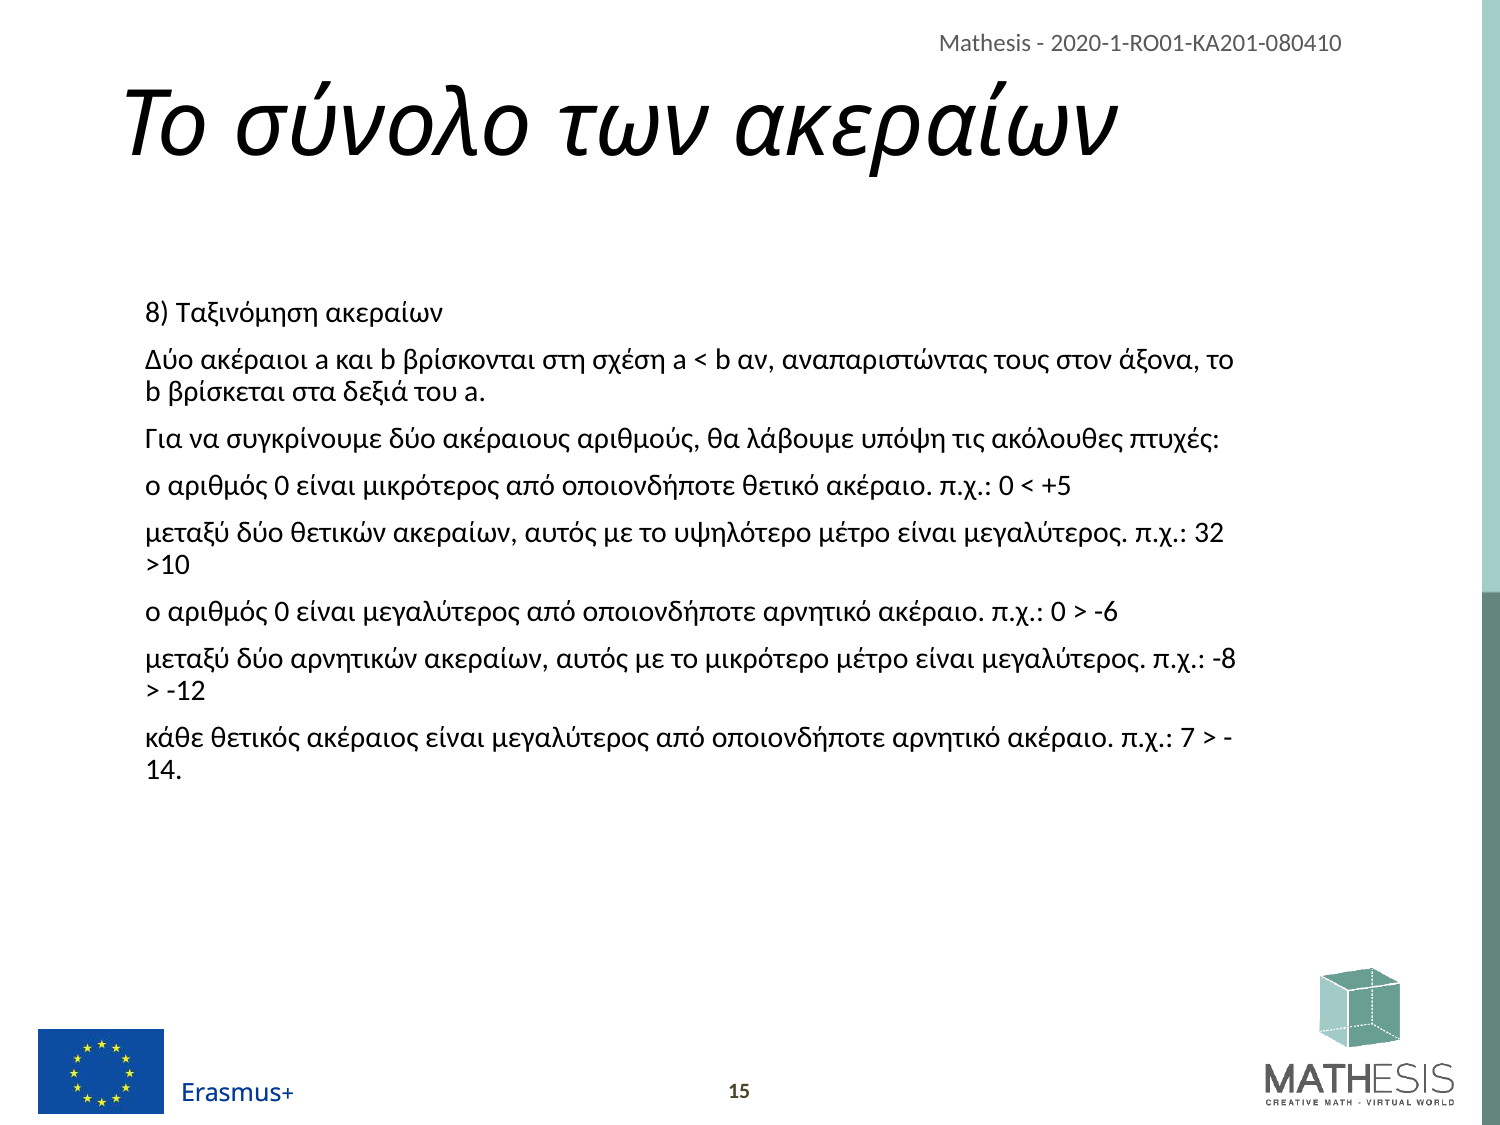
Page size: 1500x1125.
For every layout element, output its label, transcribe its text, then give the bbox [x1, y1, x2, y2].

title Το σύνολο των ακεραίων [103, 59, 1397, 278]
picture [38, 1029, 164, 1114]
list 8) Ταξινόμηση ακεραίων Δύο ακέραιοι a και b βρίσκονται στη σχέση a < b αν, αναπαριστώντας τους στον άξονα, το b βρίσκεται στα δεξιά του a. Για να συγκρίνουμε δύο ακέραιους αριθμούς, θα λάβουμε υπόψη τις ακόλουθες πτυχές: ο αριθμός 0 είναι μικρότερος από οποιονδήποτε θετικό ακέραιο. π.χ.: 0 < +5 μεταξύ δύο θετικών ακεραίων, αυτός με το υψηλότερο μέτρο είναι μεγαλύτερος. π.χ.: 32 >10 ο αριθμός 0 είναι μεγαλύτερος από οποιονδήποτε αρνητικό ακέραιο. π.χ.: 0 > -6 μεταξύ δύο αρνητικών ακεραίων, αυτός με το μικρότερο μέτρο είναι μεγαλύτερος. π.χ.: -8 > -12 κάθε θετικός ακέραιος είναι μεγαλύτερος από οποιονδήποτε αρνητικό ακέραιο. π.χ.: 7 > -14. [130, 289, 1255, 836]
